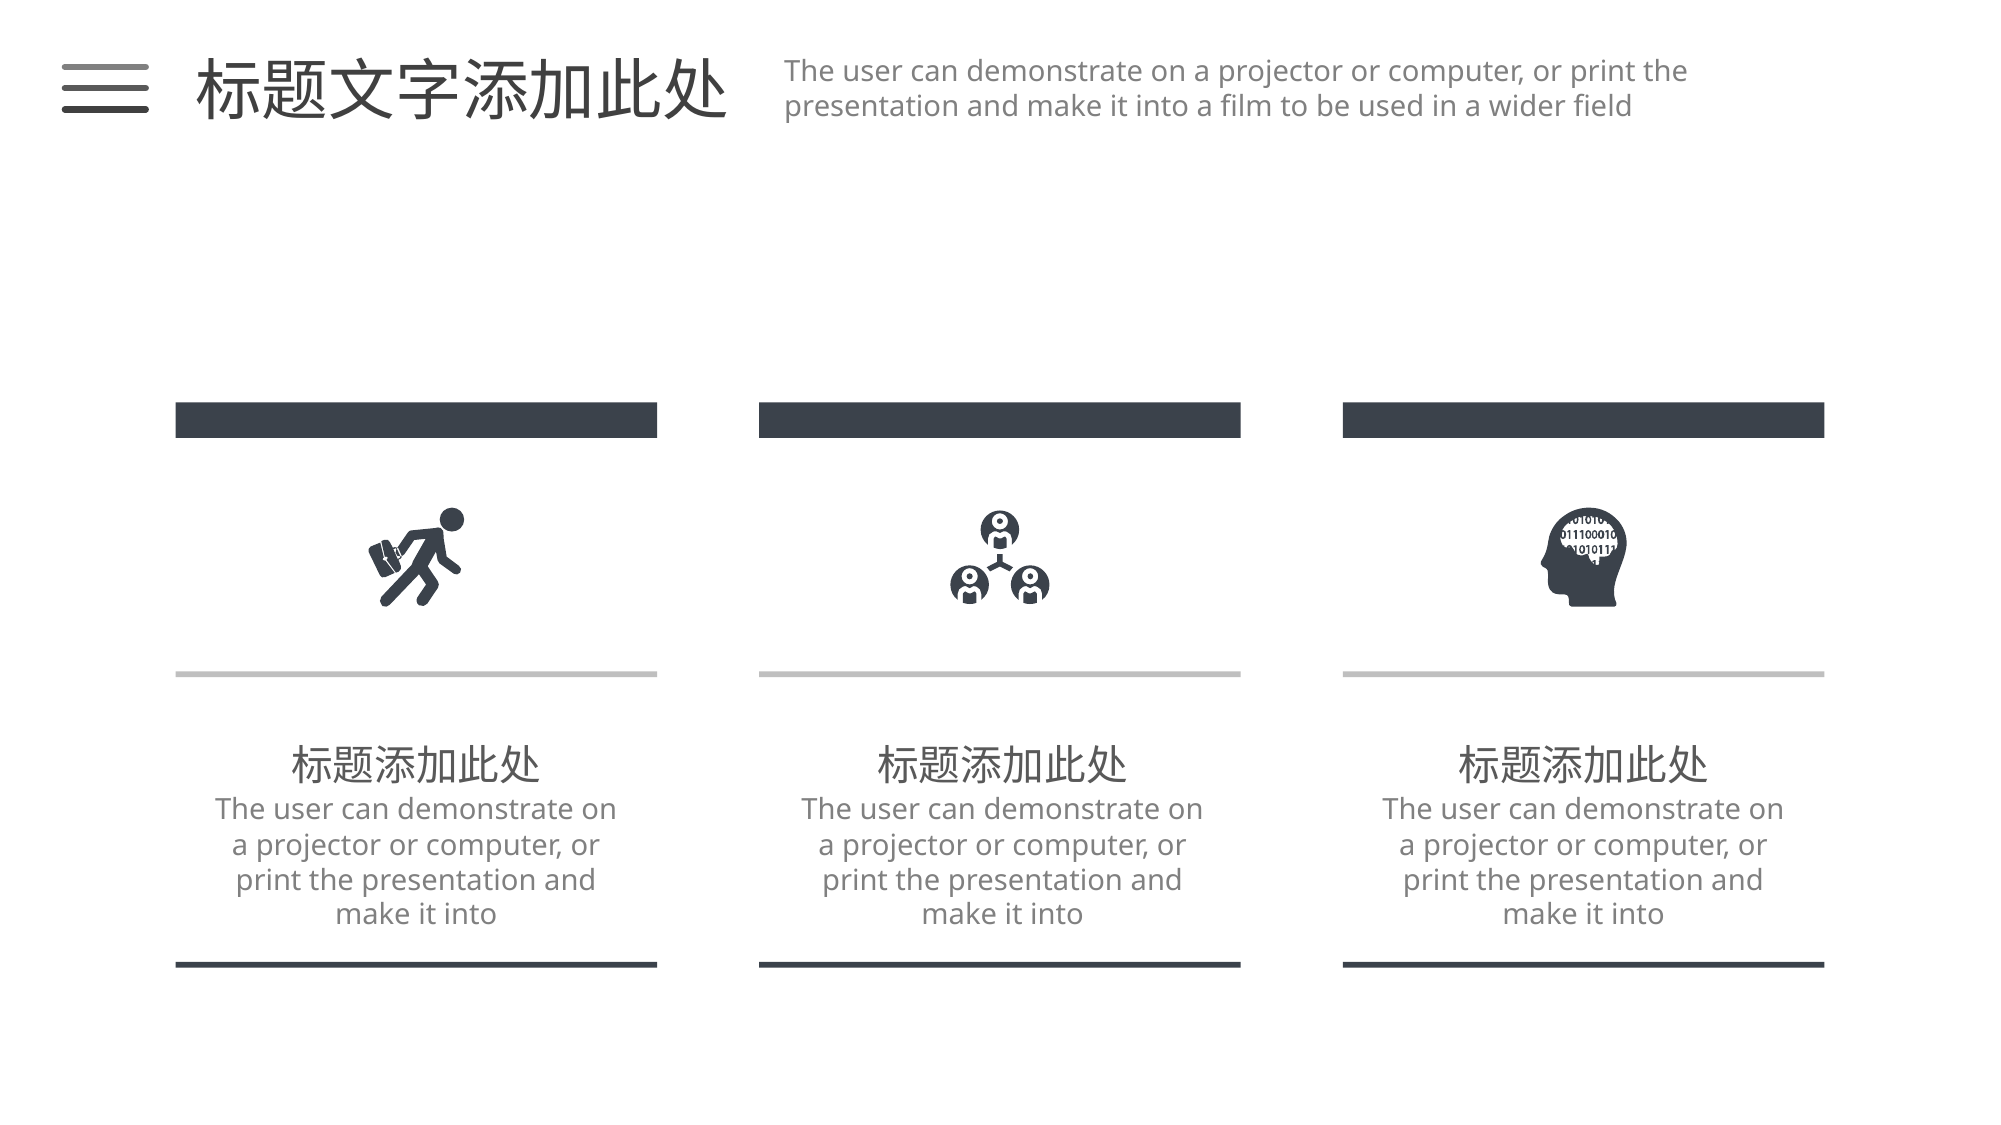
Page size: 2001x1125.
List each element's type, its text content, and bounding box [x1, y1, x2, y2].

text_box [192, 731, 641, 940]
text_box 标题文字添加此处 [180, 40, 745, 135]
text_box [778, 731, 1227, 940]
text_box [64, 66, 146, 110]
text_box The user can demonstrate on a projector or computer, or print the presentation and make it into a film to be used in a wider field [769, 45, 1827, 130]
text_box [175, 402, 1825, 968]
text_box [1359, 731, 1808, 940]
